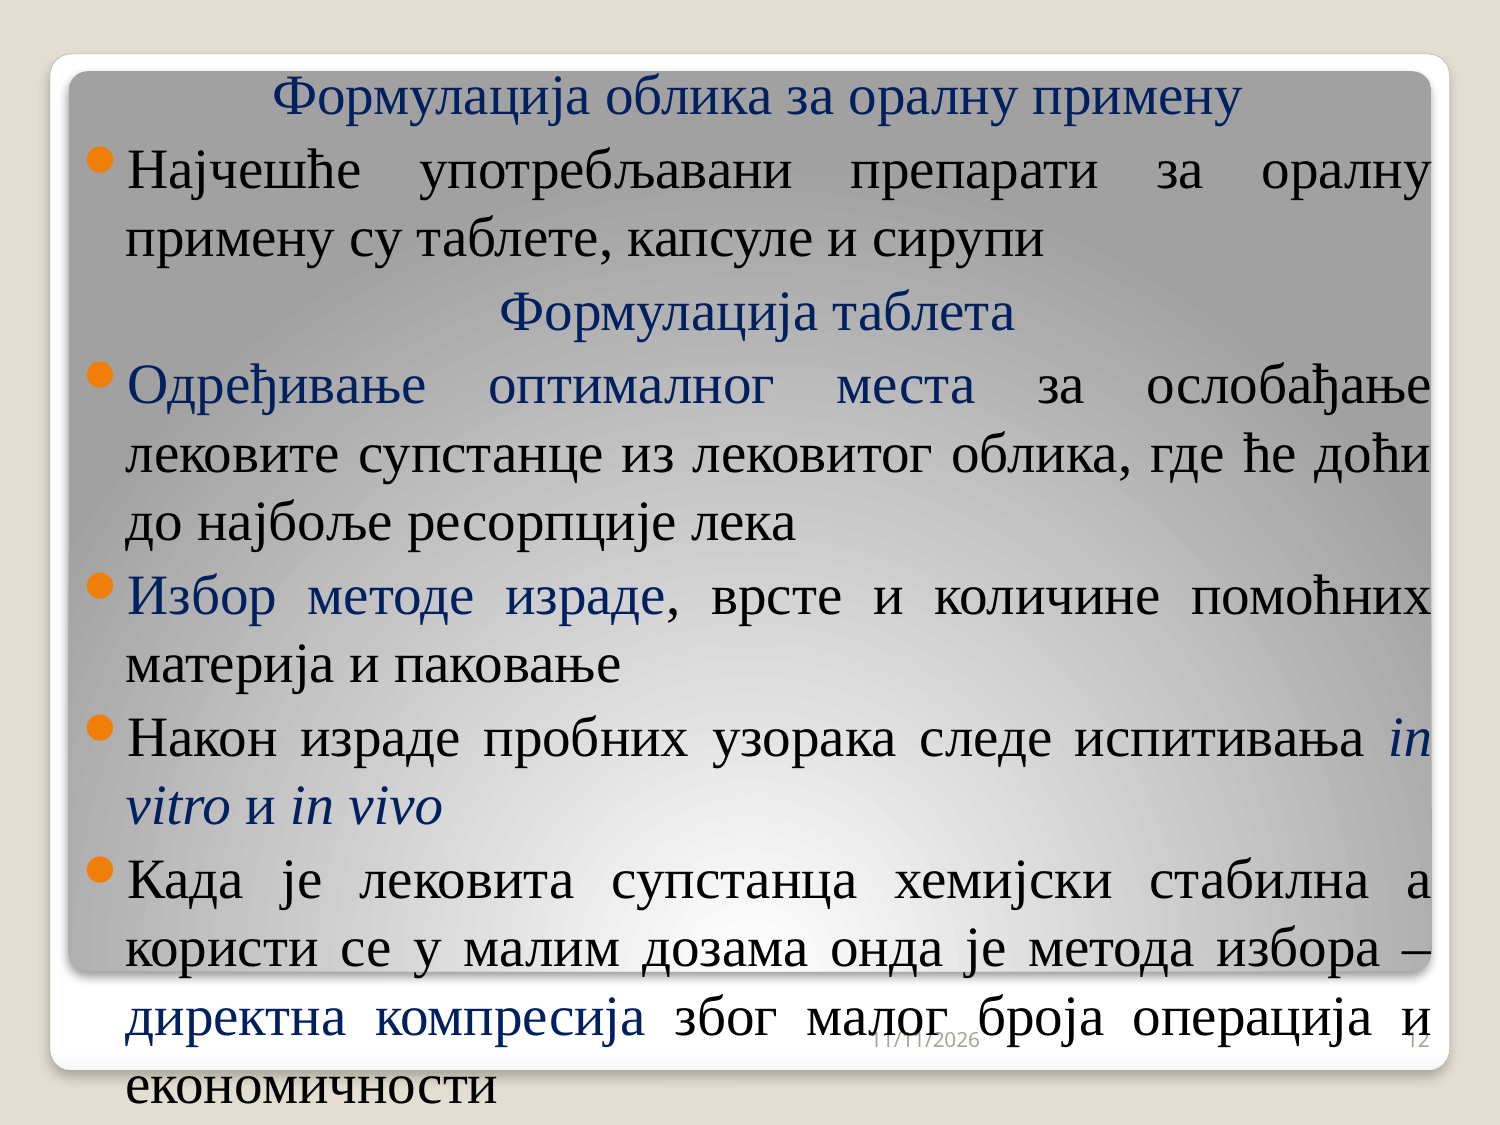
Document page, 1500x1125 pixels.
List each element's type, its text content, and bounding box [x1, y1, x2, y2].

list Формулација облика за оралну примену Најчешће употребљавани препарати за оралну примену су таблете, капсуле и сирупи Формулација таблета Одређивање оптималног места за ослобађање лековите супстанце из лековитог облика, где ће доћи до најбоље ресорпције лека Избор методе израде, врсте и количине помоћних материја и паковање Након израде пробних узорака следе испитивања in vitro и in vivo Када је лековита супстанца хемијски стабилна а користи се у малим дозама онда је метода избора – директна компресија због малог броја операција и економичности [53, 42, 1447, 1125]
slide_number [619, 1002, 995, 1063]
slide_number 12 [1369, 1002, 1445, 1063]
